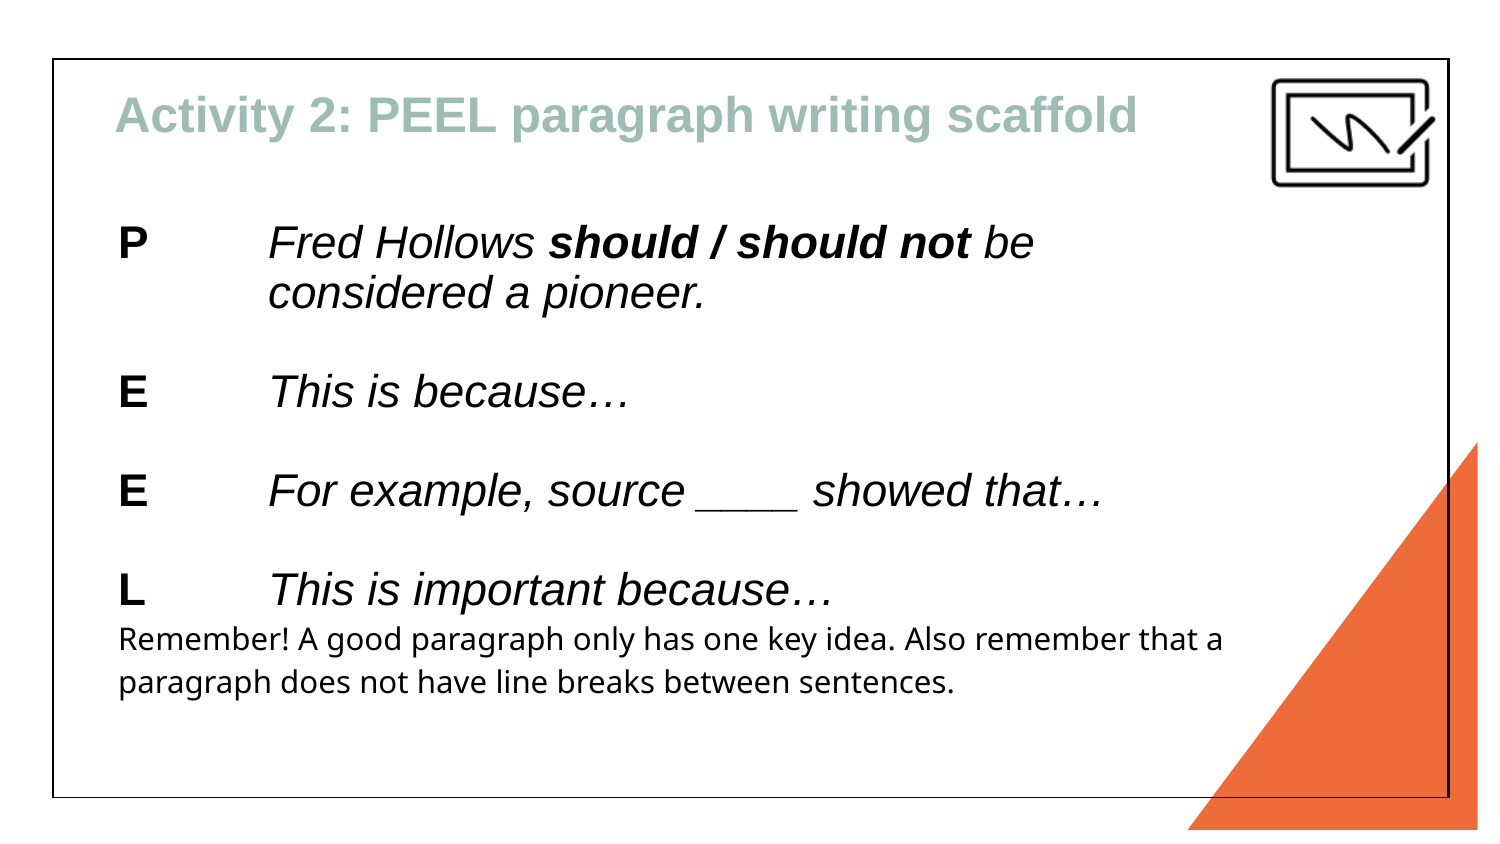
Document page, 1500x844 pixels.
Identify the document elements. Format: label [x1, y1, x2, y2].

picture [52, 33, 1451, 798]
text_box [1187, 441, 1478, 830]
